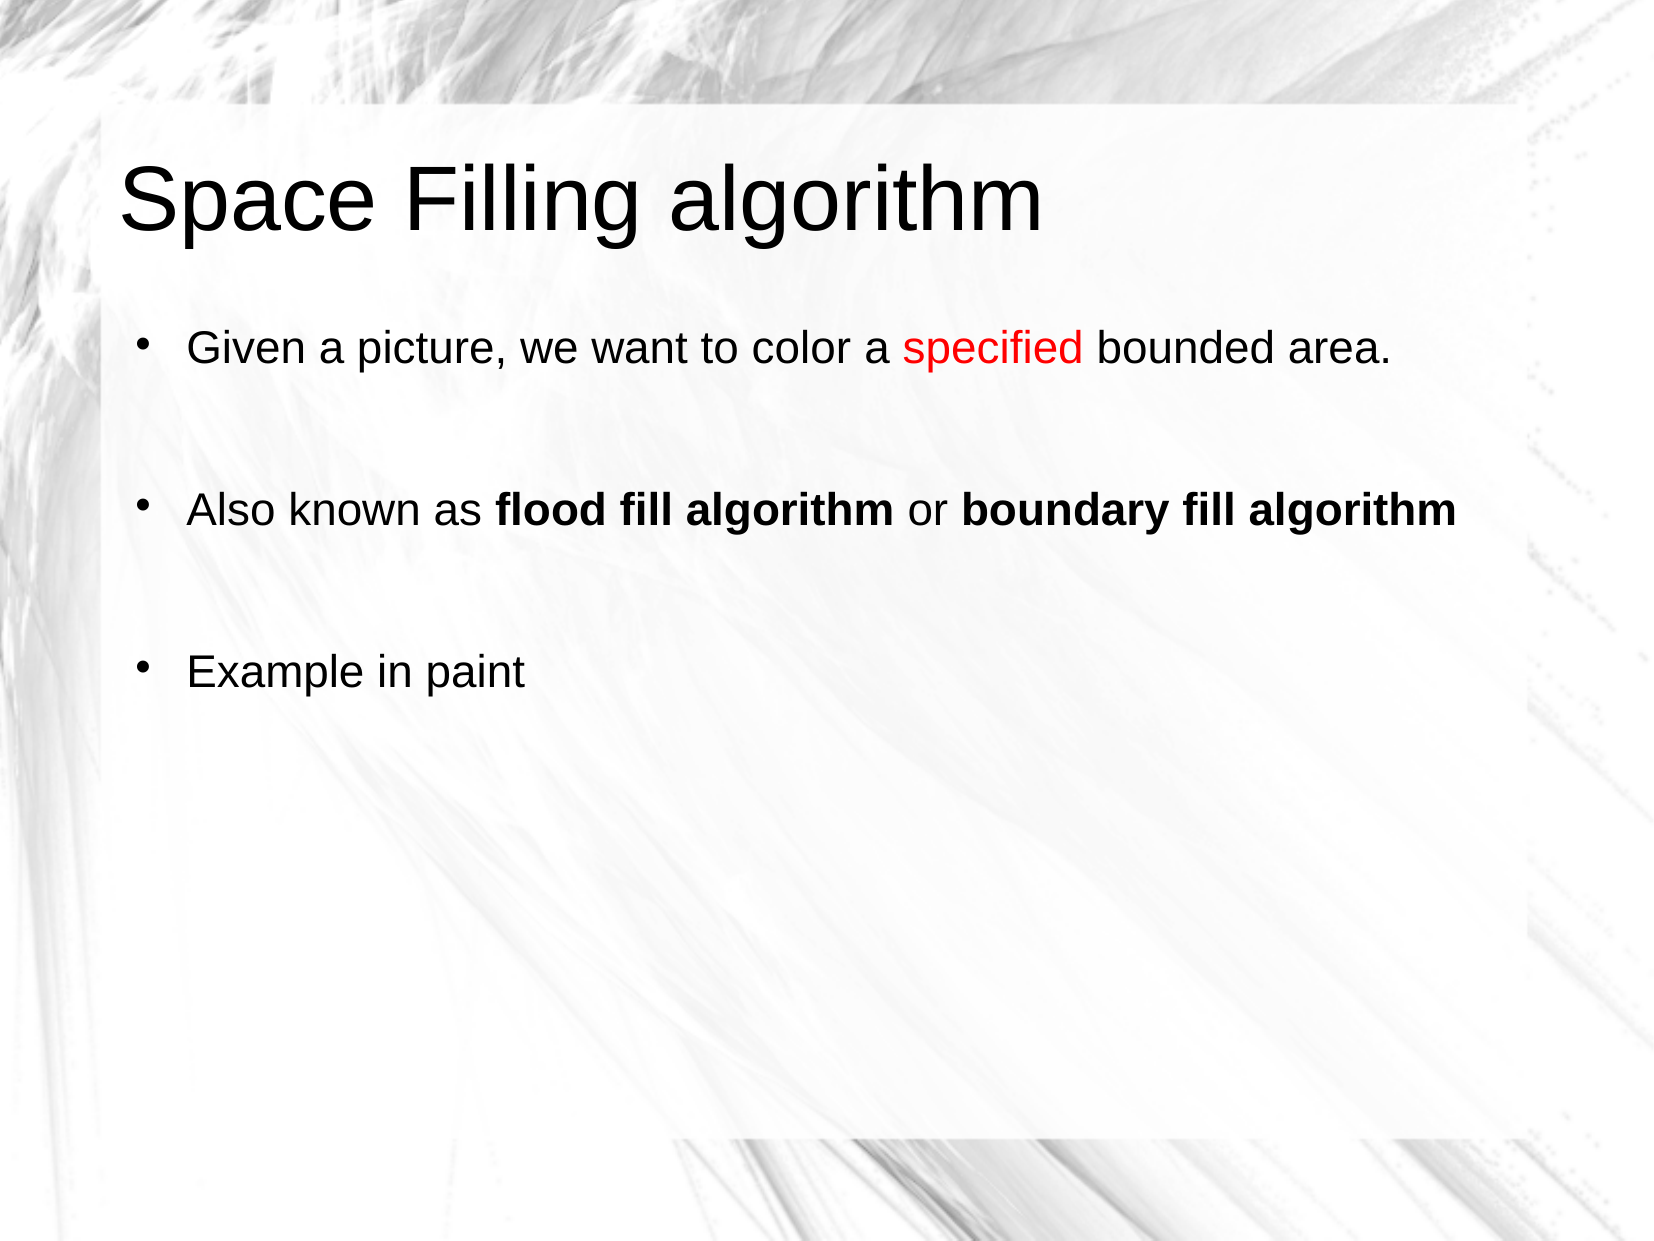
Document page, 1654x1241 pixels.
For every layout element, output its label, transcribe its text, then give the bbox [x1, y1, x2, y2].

list Given a picture, we want to color a specified bounded area. Also known as flood fill algorithm or boundary fill algorithm Example in paint [118, 319, 1571, 1180]
title Space Filling algorithm [118, 93, 1506, 299]
picture [0, 0, 1654, 1241]
